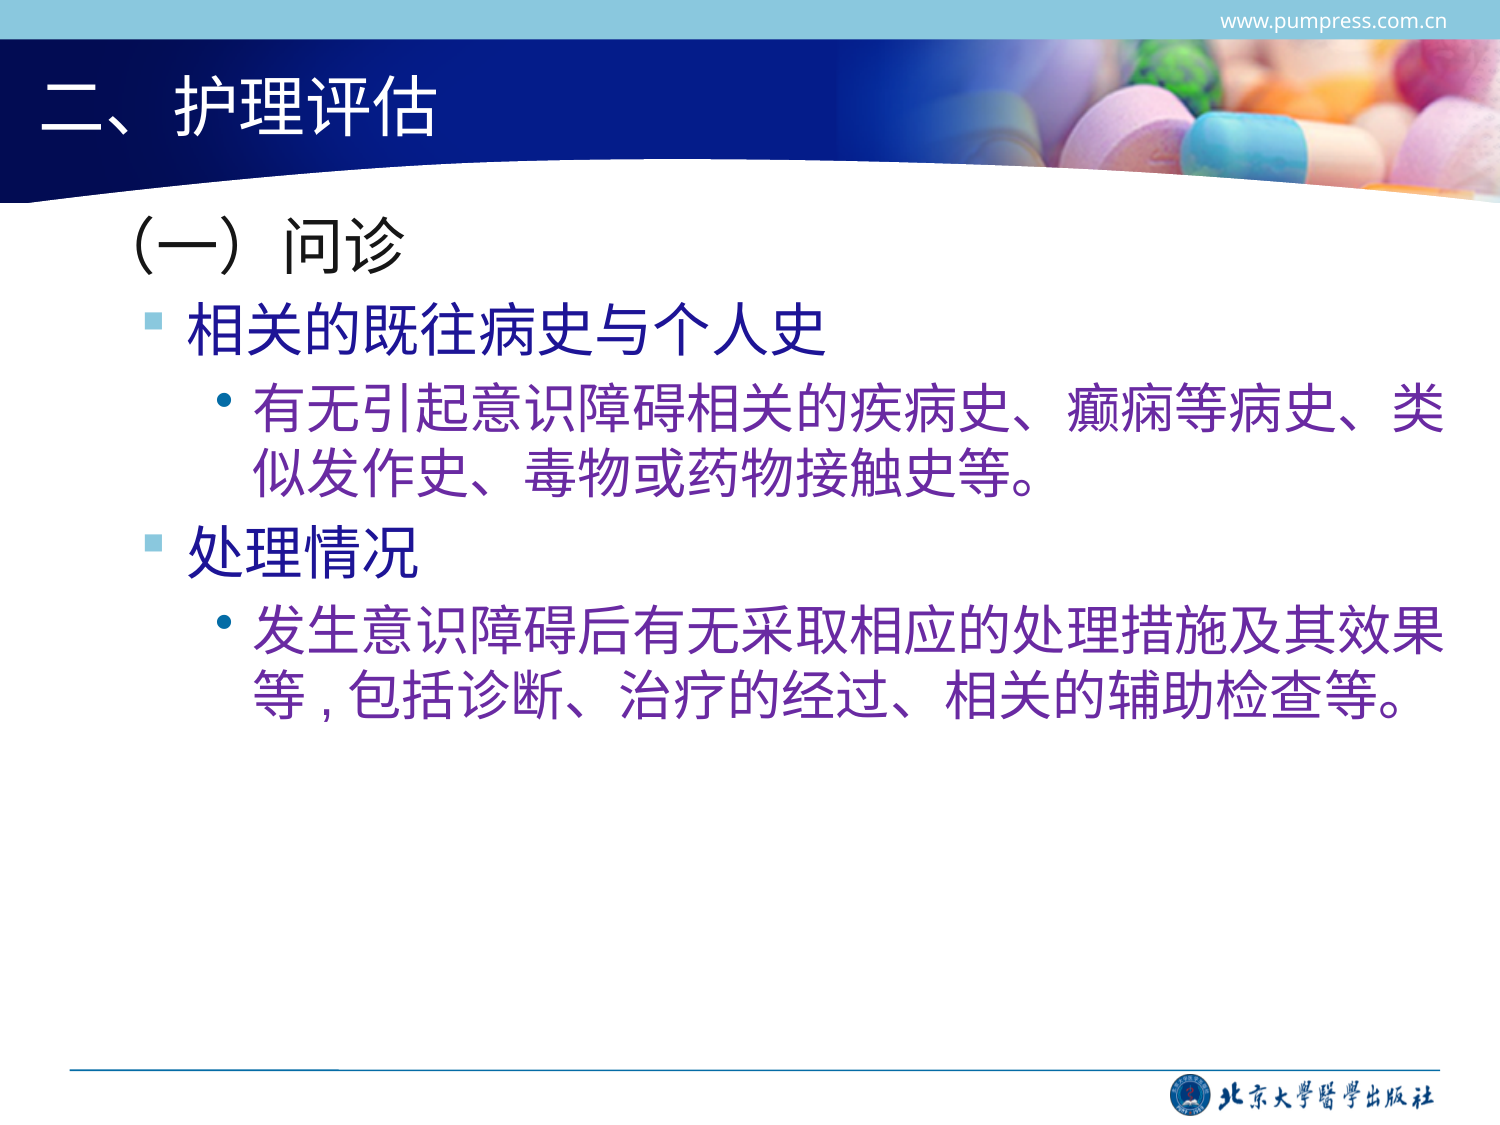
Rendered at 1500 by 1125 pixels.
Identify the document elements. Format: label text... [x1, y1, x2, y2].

picture [0, 40, 1500, 203]
title 二、护理评估 [23, 58, 1349, 152]
picture [1170, 1074, 1436, 1118]
slide_number www.pumpress.com.cn [1024, 0, 1463, 38]
list （一）问诊 相关的既往病史与个人史 有无引起意识障碍相关的疾病史、癫痫等病史、类似发作史、毒物或药物接触史等。 处理情况 发生意识障碍后有无采取相应的处理措施及其效果等,包括诊断、治疗的经过、相关的辅助检查等。 [49, 198, 1466, 1026]
